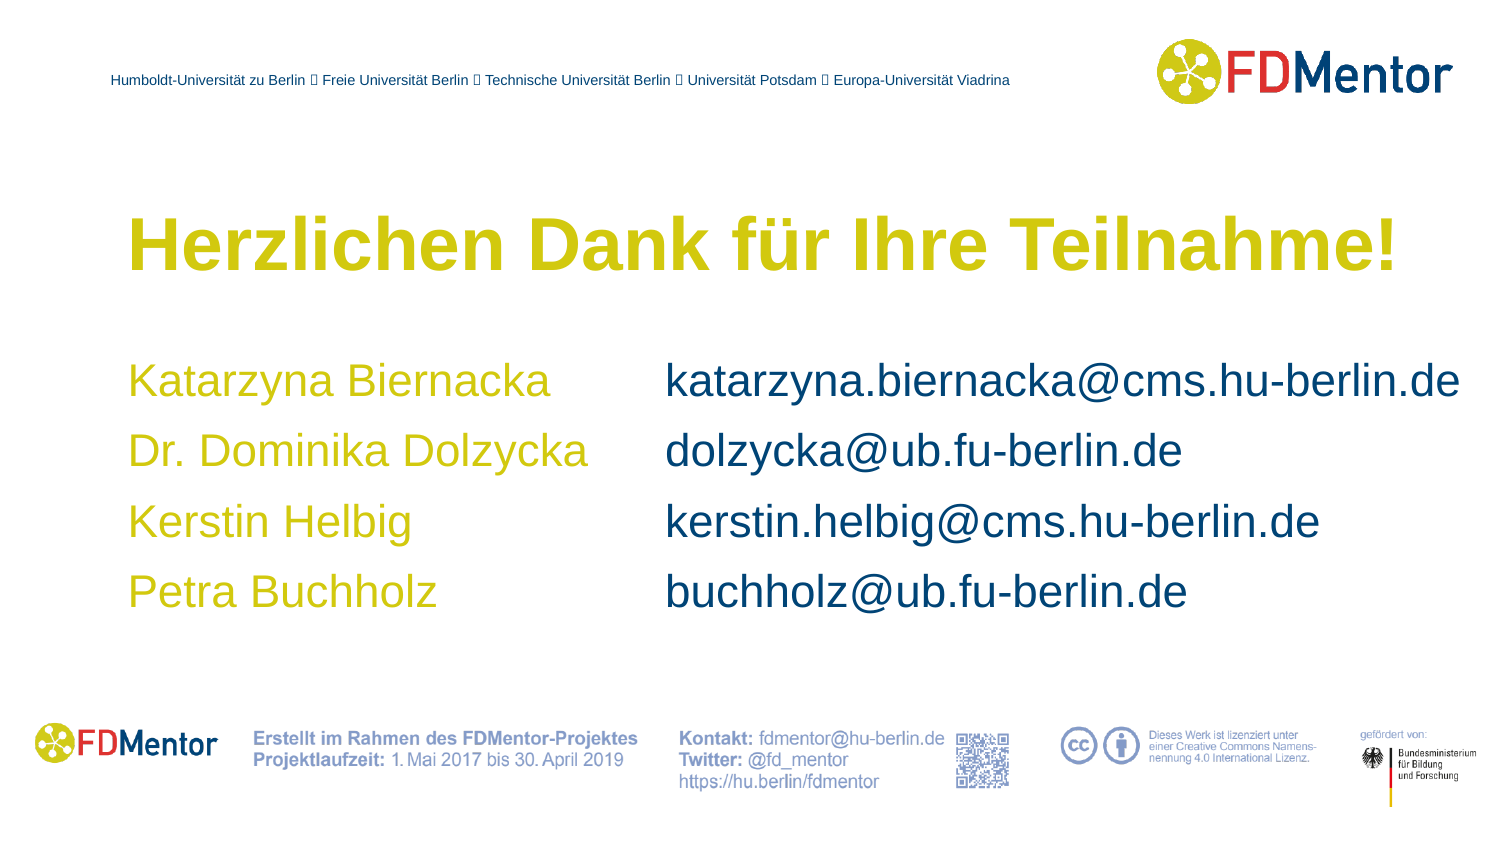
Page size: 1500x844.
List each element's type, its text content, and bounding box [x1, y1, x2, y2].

title Herzlichen Dank für Ihre Teilnahme! [112, 0, 1439, 294]
subtitle Katarzyna Biernacka Dr. Dominika Dolzycka Kerstin Helbig Petra Buchholz [112, 349, 650, 636]
text_box katarzyna.biernacka@cms.hu-berlin.de dolzycka@ub.fu-berlin.de kerstin.helbig@cms.hu-berlin.de buchholz@ub.fu-berlin.de [650, 349, 1500, 636]
picture [1439, 39, 1453, 104]
picture [0, 711, 1490, 844]
